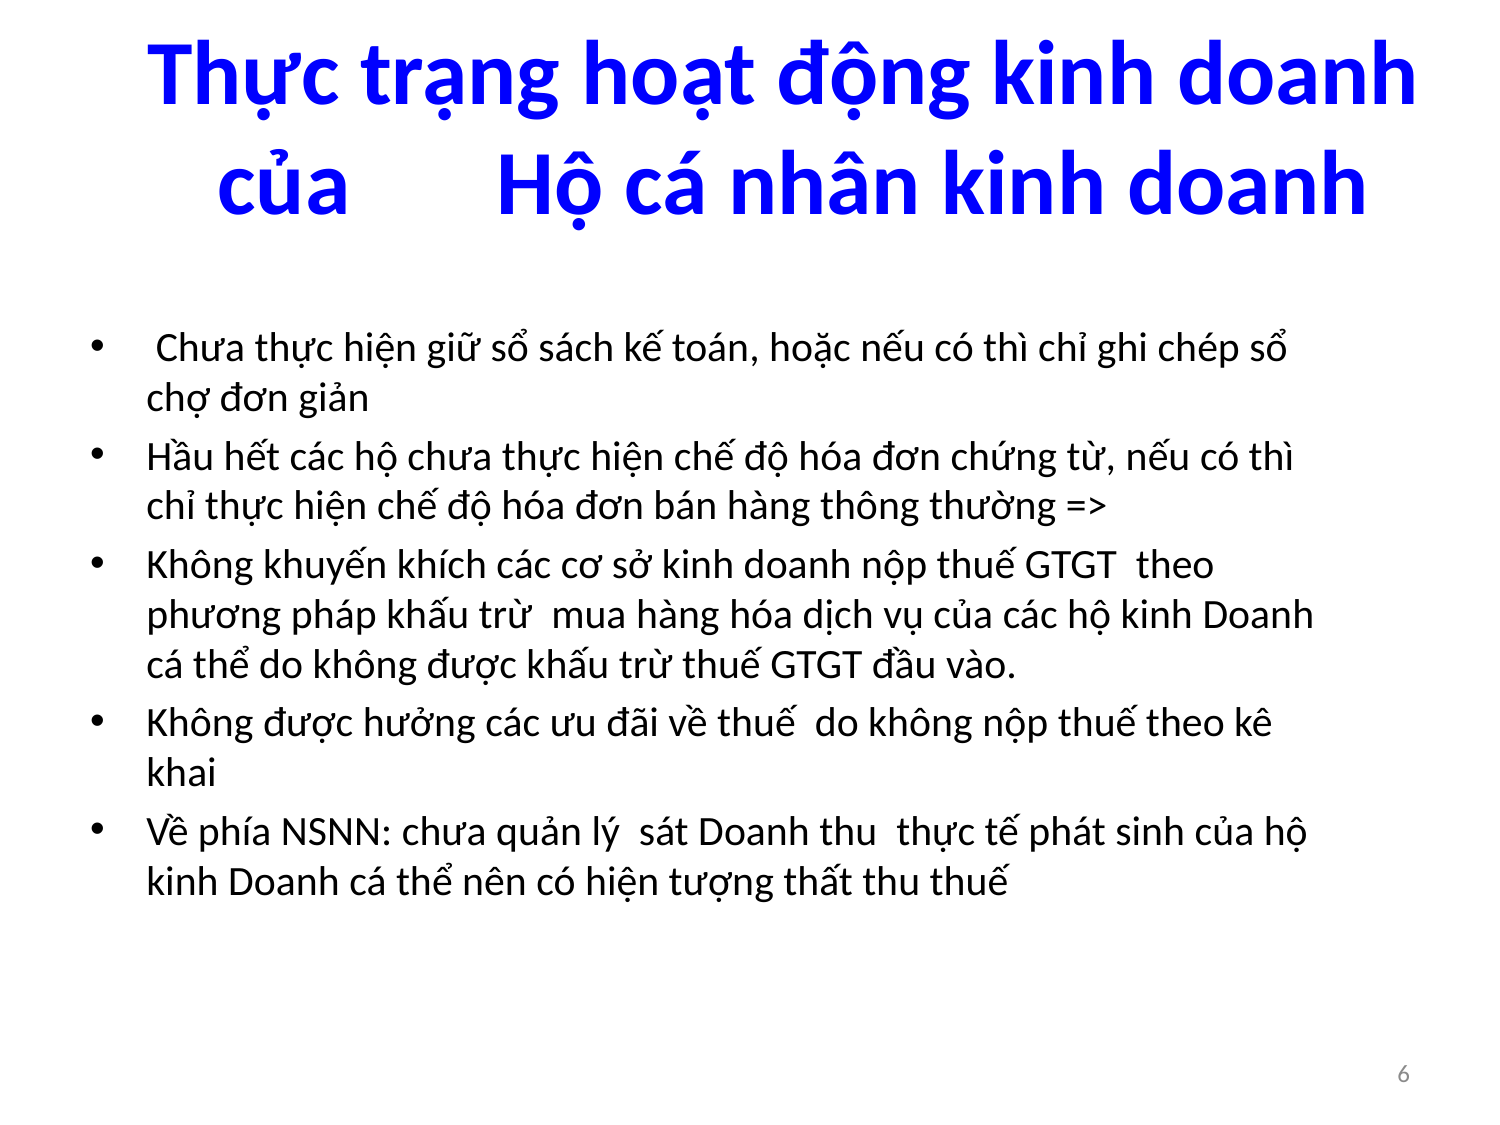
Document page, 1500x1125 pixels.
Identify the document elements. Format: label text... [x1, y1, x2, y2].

title Thực trạng hoạt động kinh doanh của Hộ cá nhân kinh doanh [125, 4, 1443, 242]
slide_number 6 [1074, 1042, 1425, 1103]
list Chưa thực hiện giữ sổ sách kế toán, hoặc nếu có thì chỉ ghi chép sổ chợ đơn giản Hầu hết các hộ chưa thực hiện chế độ hóa đơn chứng từ, nếu có thì chỉ thực hiện chế độ hóa đơn bán hàng thông thường => Không khuyến khích các cơ sở kinh doanh nộp thuế GTGT theo phương pháp khấu trừ mua hàng hóa dịch vụ của các hộ kinh Doanh cá thể do không được khấu trừ thuế GTGT đầu vào. Không được hưởng các ưu đãi về thuế do không nộp thuế theo kê khai Về phía NSNN: chưa quản lý sát Doanh thu thực tế phát sinh của hộ kinh Doanh cá thể nên có hiện tượng thất thu thuế [75, 312, 1350, 988]
